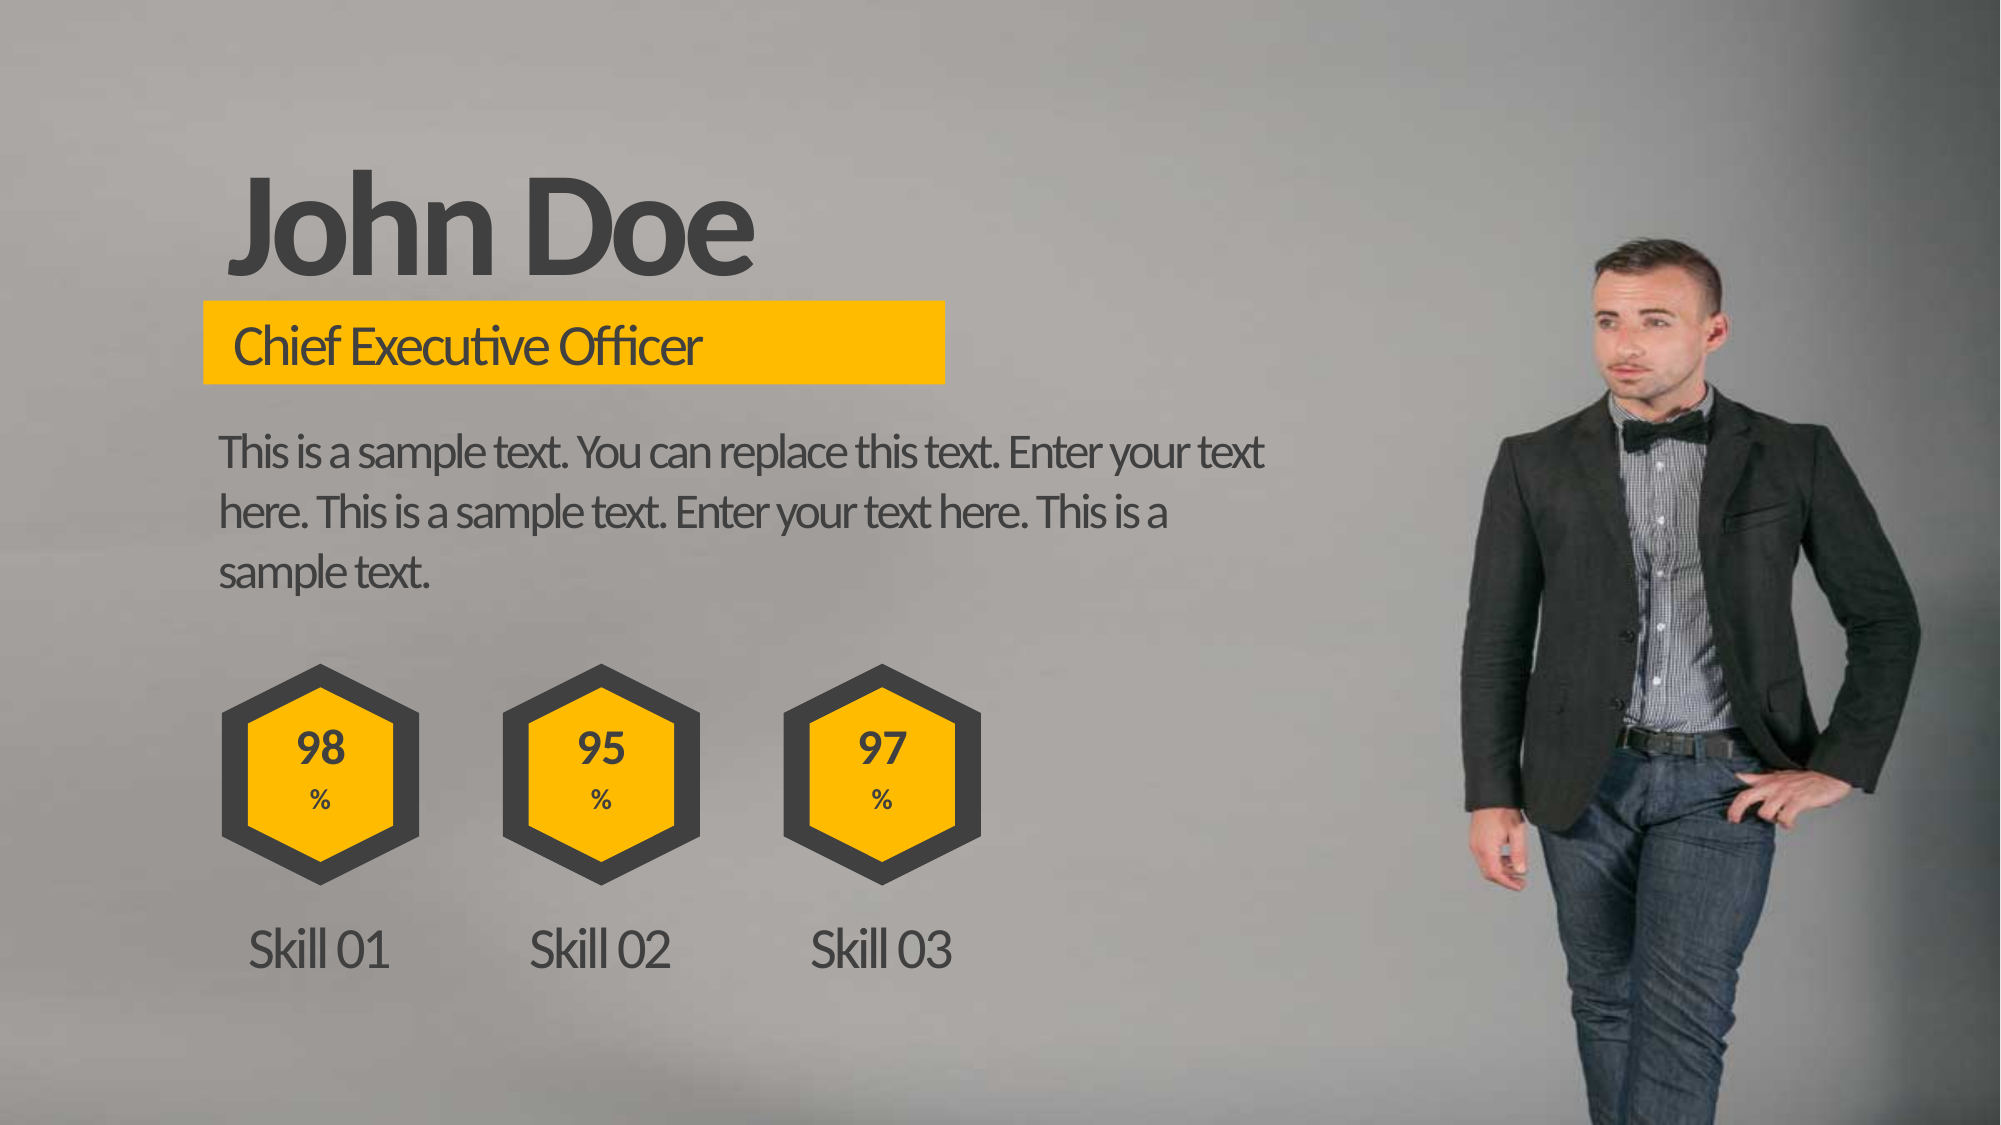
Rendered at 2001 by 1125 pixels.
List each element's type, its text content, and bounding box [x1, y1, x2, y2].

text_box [502, 663, 700, 886]
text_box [221, 663, 420, 886]
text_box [203, 299, 946, 386]
text_box This is a sample text. You can replace this text. Enter your text here. This is a sample text. Enter your text here. This is a sample text. [202, 412, 1279, 605]
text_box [783, 663, 981, 886]
picture [0, 0, 2001, 1125]
text_box Skill 03 [795, 902, 969, 987]
text_box Skill 01 [234, 902, 407, 987]
text_box Skill 02 [514, 902, 688, 987]
text_box John Doe [212, 118, 775, 299]
